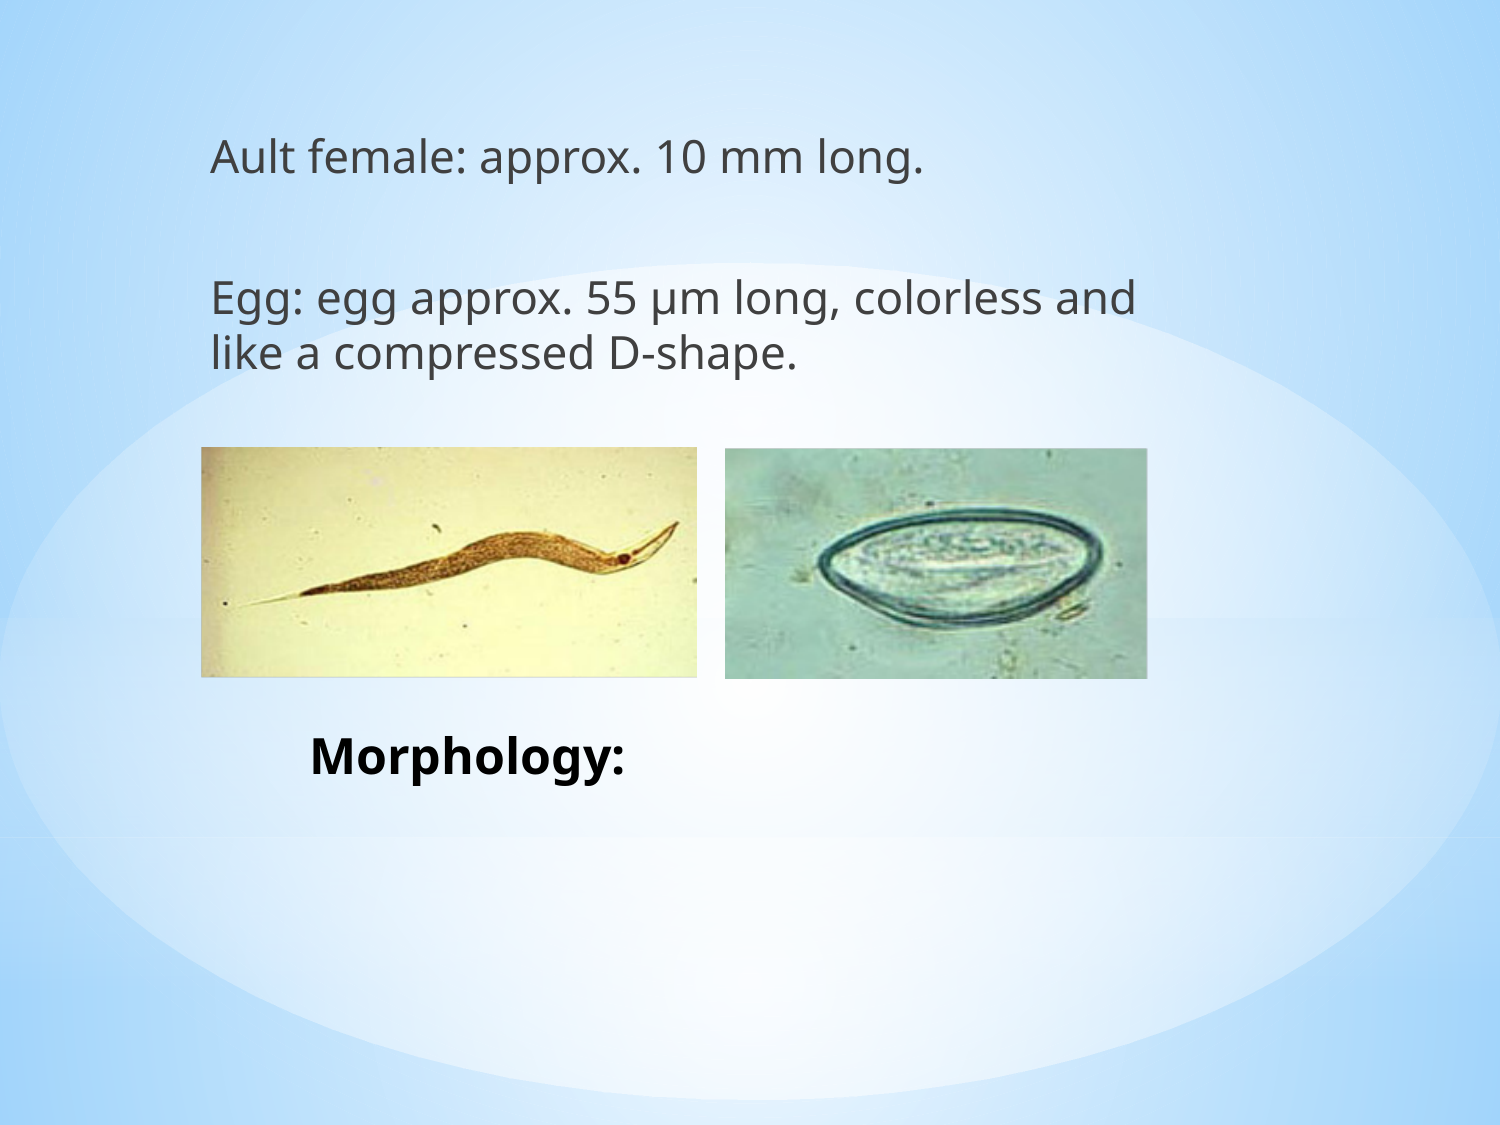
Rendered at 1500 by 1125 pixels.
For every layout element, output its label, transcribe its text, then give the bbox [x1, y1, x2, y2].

title Morphology: [294, 717, 1363, 905]
list Ault female: approx. 10 mm long. Egg: egg approx. 55 µm long, colorless and like a compressed D-shape. [187, 120, 1238, 690]
picture [724, 446, 1151, 679]
picture [199, 446, 698, 679]
